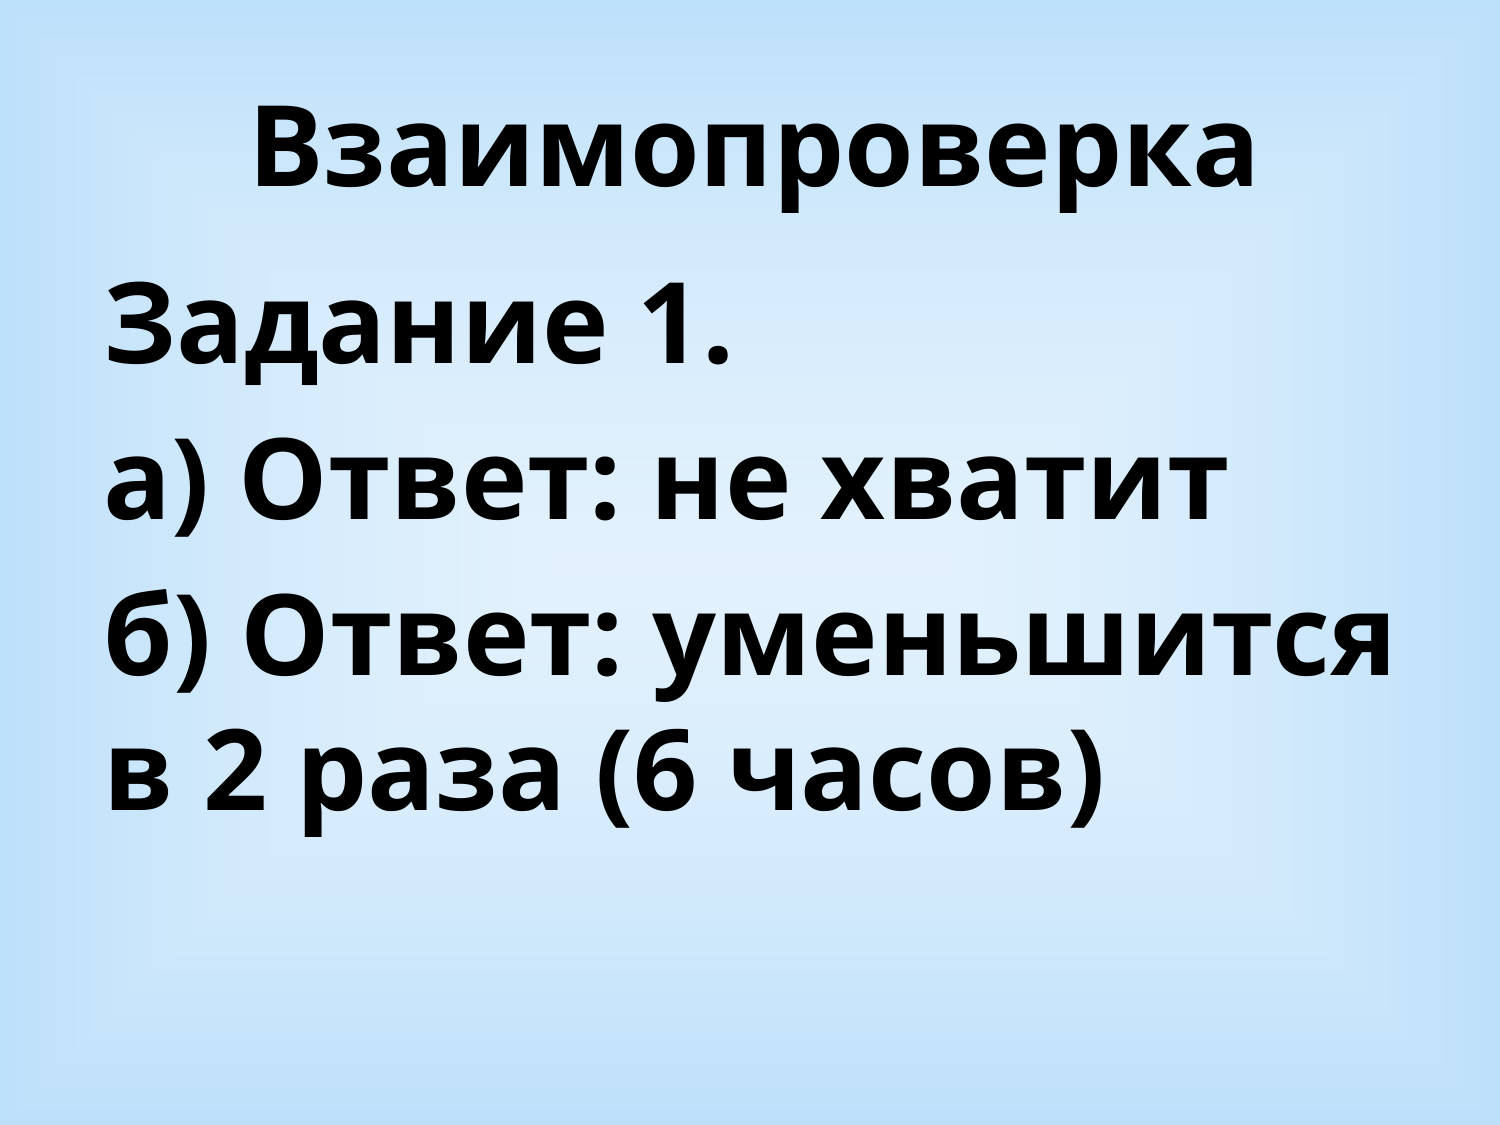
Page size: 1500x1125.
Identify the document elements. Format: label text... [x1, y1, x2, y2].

text_box Задание 1. а) Ответ: не хватит б) Ответ: уменьшится в 2 раза (6 часов) [88, 243, 1500, 996]
text_box Взаимопроверка [233, 66, 1276, 217]
